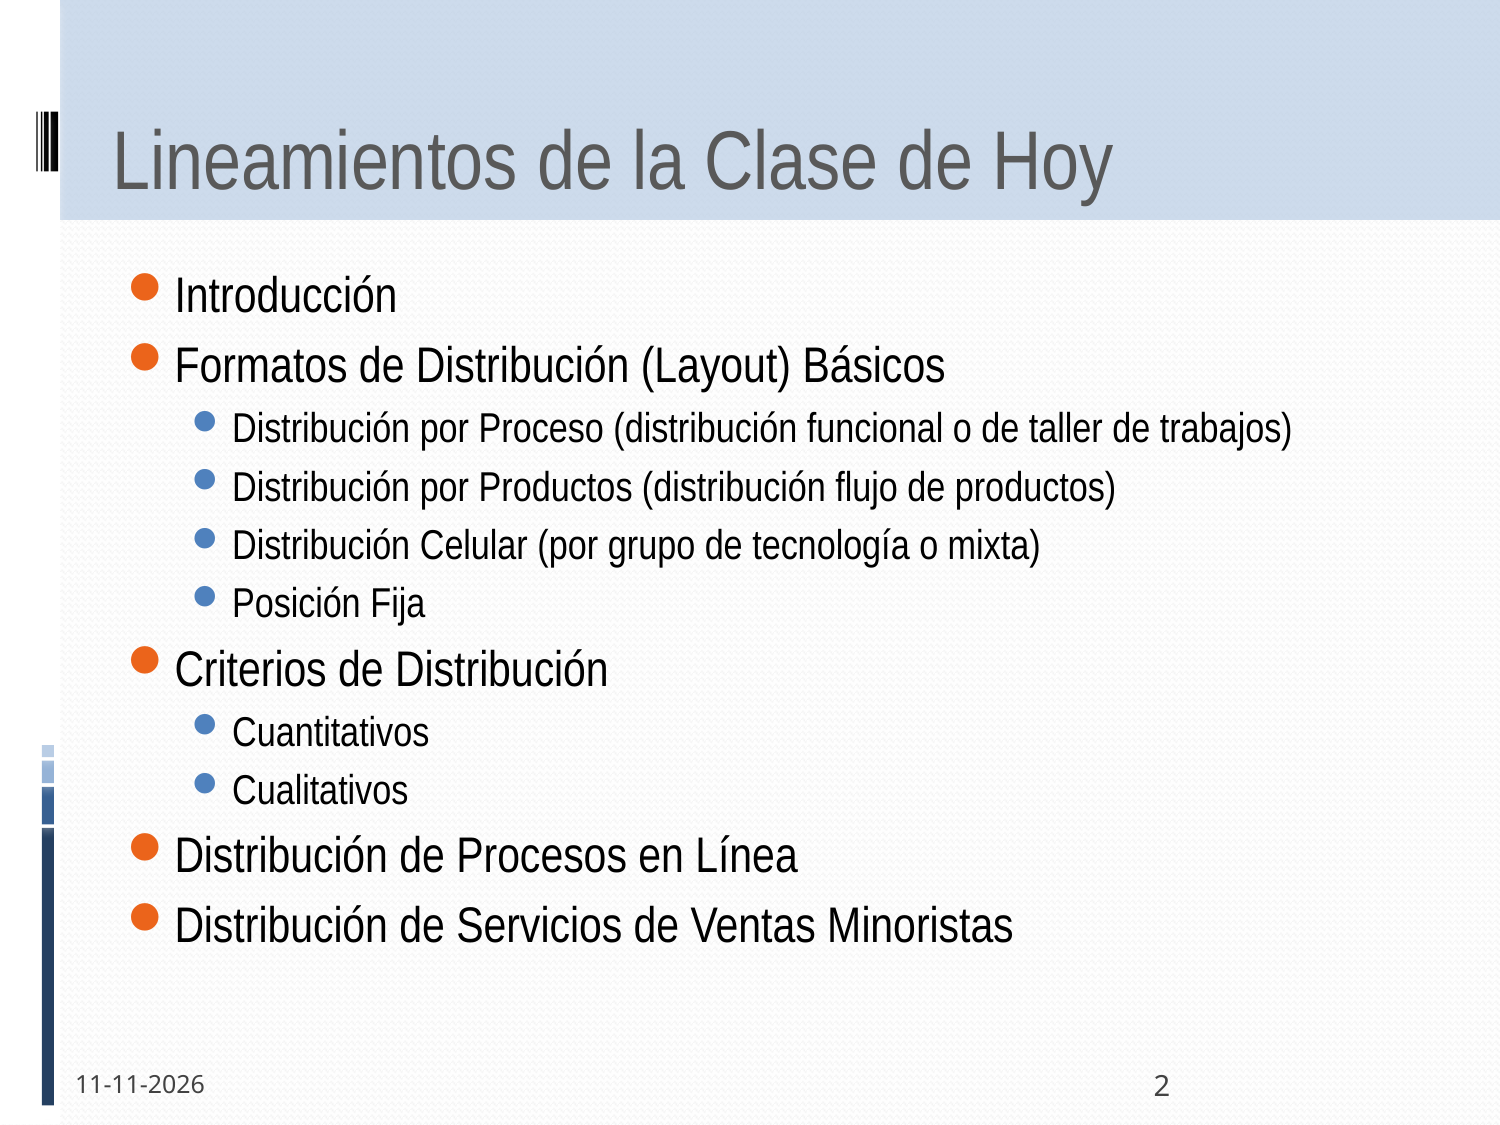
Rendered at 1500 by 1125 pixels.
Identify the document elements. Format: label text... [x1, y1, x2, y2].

list Introducción Formatos de Distribución (Layout) Básicos Distribución por Proceso (distribución funcional o de taller de trabajos) Distribución por Productos (distribución flujo de productos) Distribución Celular (por grupo de tecnología o mixta) Posición Fija Criterios de Distribución Cuantitativos Cualitativos Distribución de Procesos en Línea Distribución de Servicios de Ventas Minoristas [111, 255, 1436, 1038]
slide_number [75, 1042, 243, 1103]
title Lineamientos de la Clase de Hoy [111, 18, 1436, 207]
slide_number 2 [1045, 1046, 1171, 1107]
